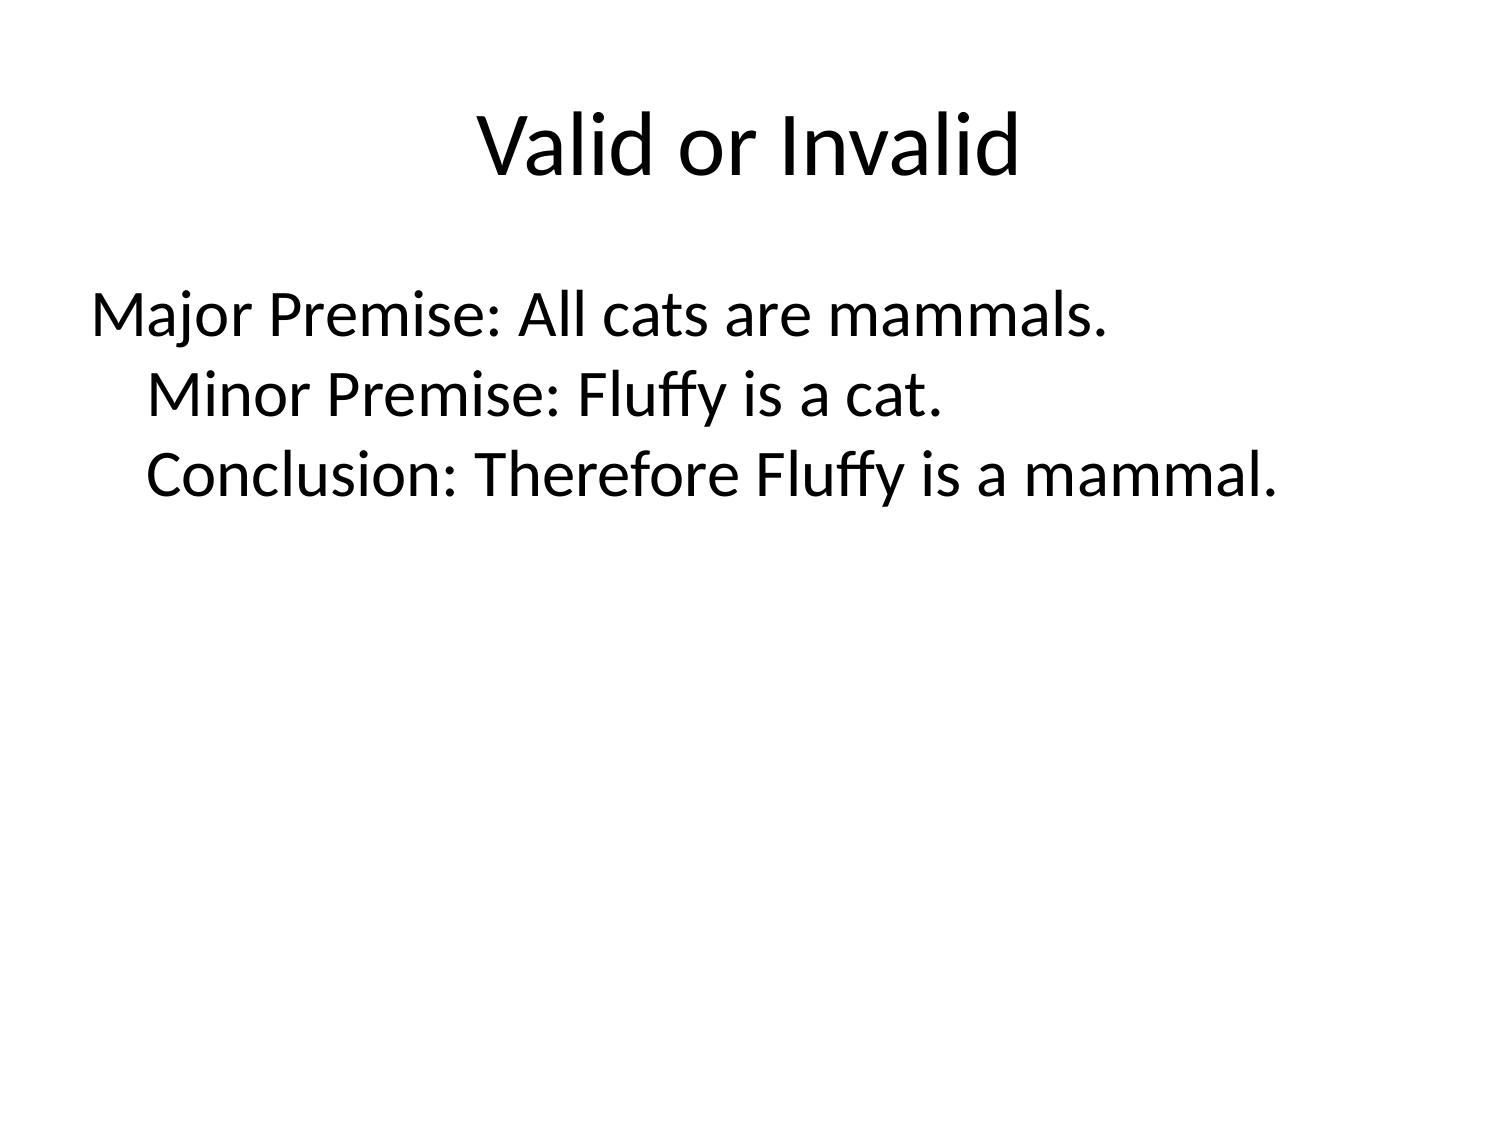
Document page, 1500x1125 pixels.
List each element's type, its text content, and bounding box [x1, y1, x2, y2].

list Major Premise: All cats are mammals. Minor Premise: Fluffy is a cat. Conclusion: Therefore Fluffy is a mammal. [75, 262, 1425, 1005]
title Valid or Invalid [75, 45, 1425, 233]
